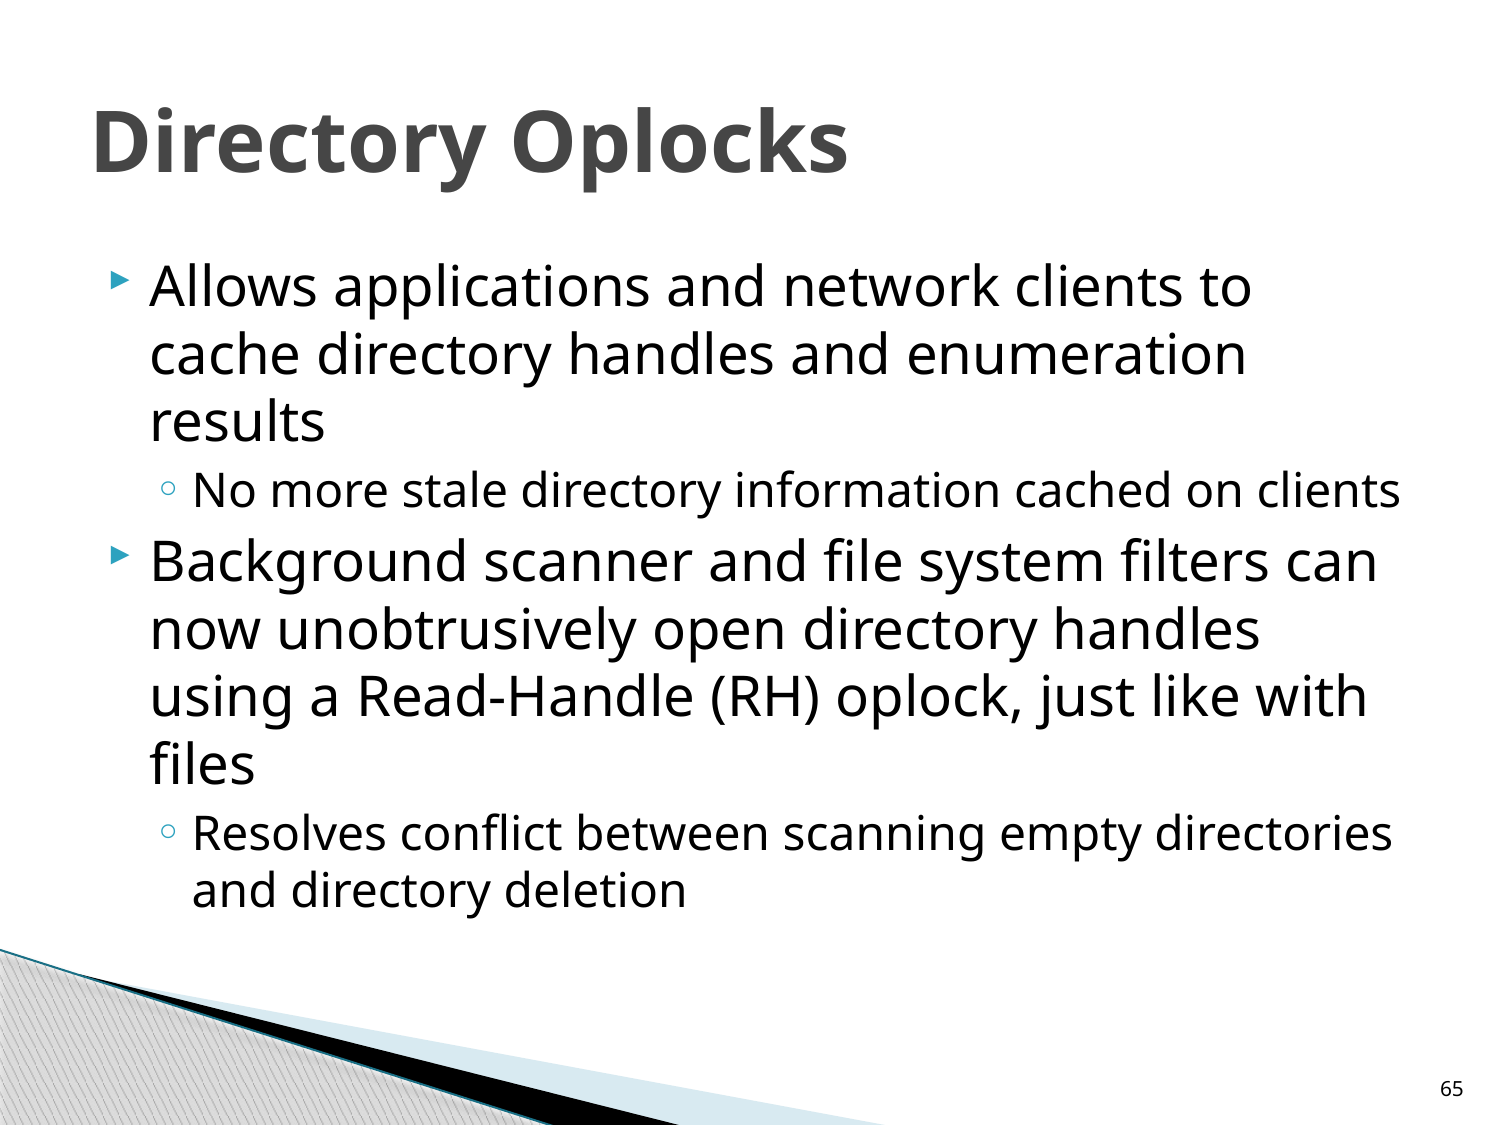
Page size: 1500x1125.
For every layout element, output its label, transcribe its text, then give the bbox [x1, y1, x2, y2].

list Allows applications and network clients to cache directory handles and enumeration results No more stale directory information cached on clients Background scanner and file system filters can now unobtrusively open directory handles using a Read-Handle (RH) oplock, just like with files Resolves conflict between scanning empty directories and directory deletion [75, 243, 1425, 986]
slide_number 65 [1418, 1051, 1479, 1112]
title Directory Oplocks [75, 45, 1425, 233]
